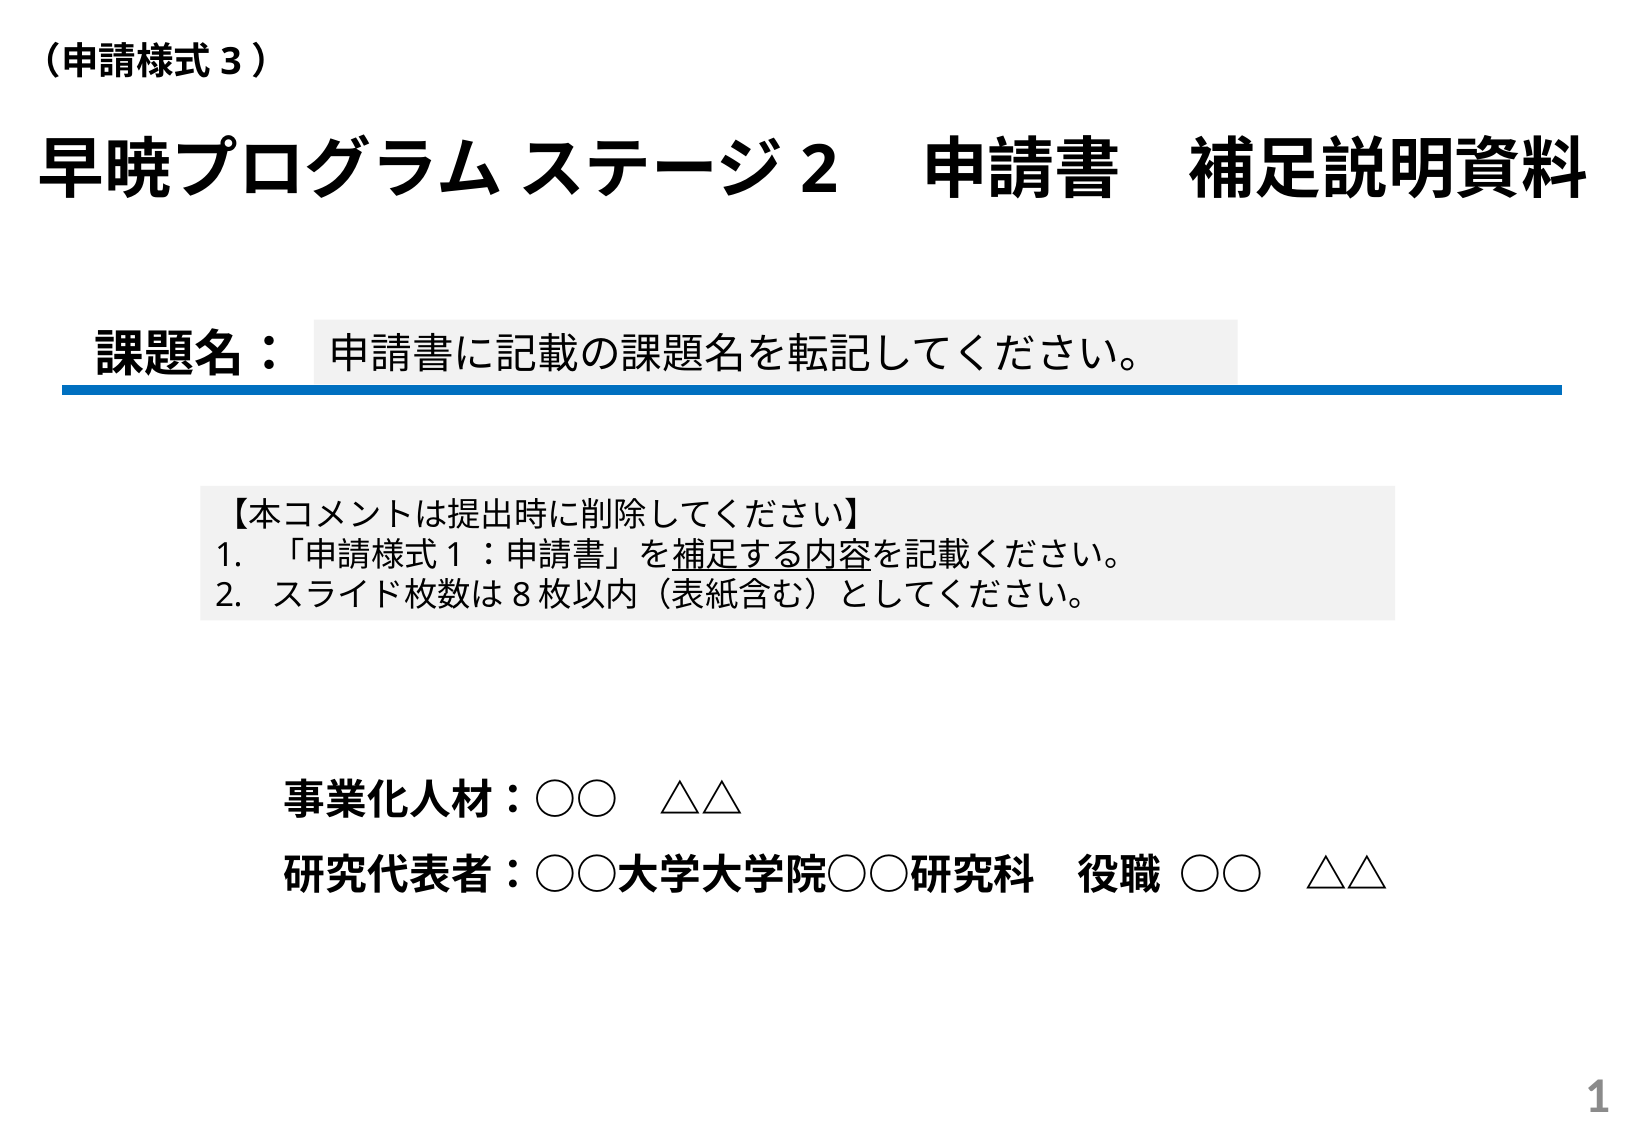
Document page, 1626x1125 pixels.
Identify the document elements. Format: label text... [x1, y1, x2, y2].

text_box 課題名： [79, 314, 310, 389]
slide_number 1 [1245, 1062, 1625, 1123]
text_box 【本コメントは提出時に削除してください】 「申請様式1：申請書」を補足する内容を記載ください。 スライド枚数は8枚以内（表紙含む）としてください。 [200, 485, 1396, 621]
text_box 早暁プログラム ステージ2 申請書 補足説明資料 [23, 118, 1604, 214]
text_box （申請様式3） [9, 29, 423, 90]
text_box 事業化人材：○○ △△ 研究代表者：○○大学大学院○○研究科 役職 ○○ △△ [269, 765, 1517, 980]
text_box 申請書に記載の課題名を転記してください。 [313, 319, 1238, 385]
